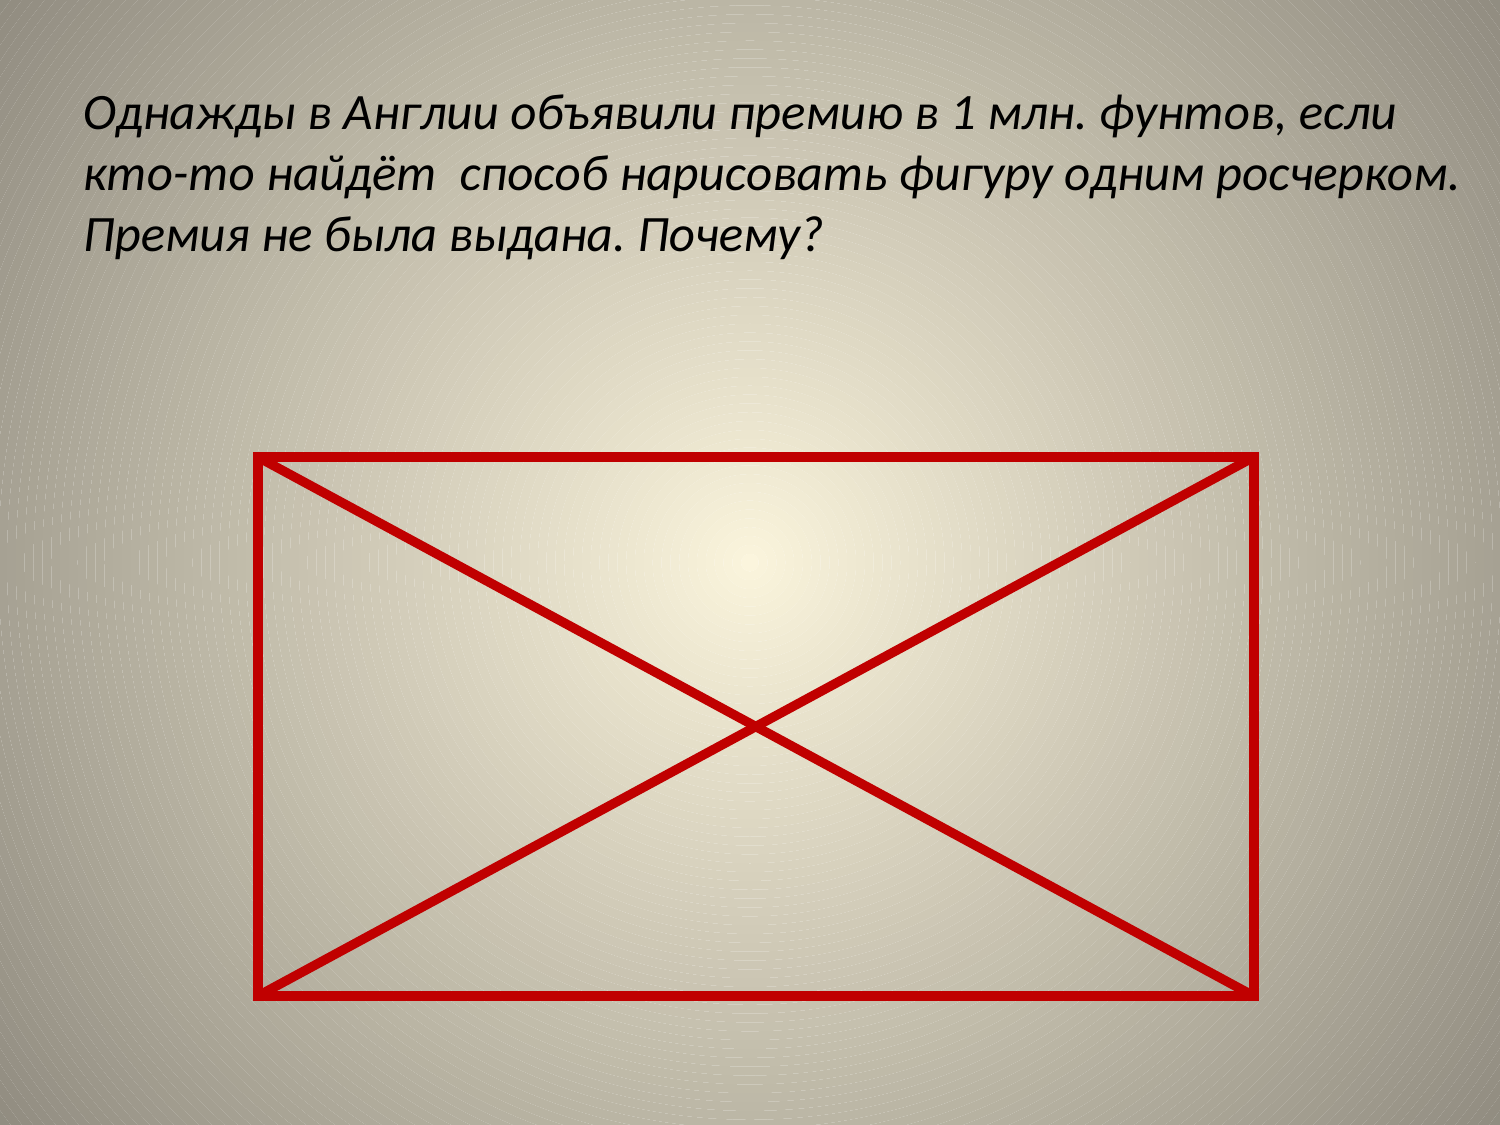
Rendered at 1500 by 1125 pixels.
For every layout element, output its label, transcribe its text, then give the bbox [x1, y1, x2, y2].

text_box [257, 456, 1255, 997]
title Однажды в Англии объявили премию в 1 млн. фунтов, если кто-то найдёт способ нарисовать фигуру одним росчерком. Премия не была выдана. Почему? [67, 0, 1500, 354]
